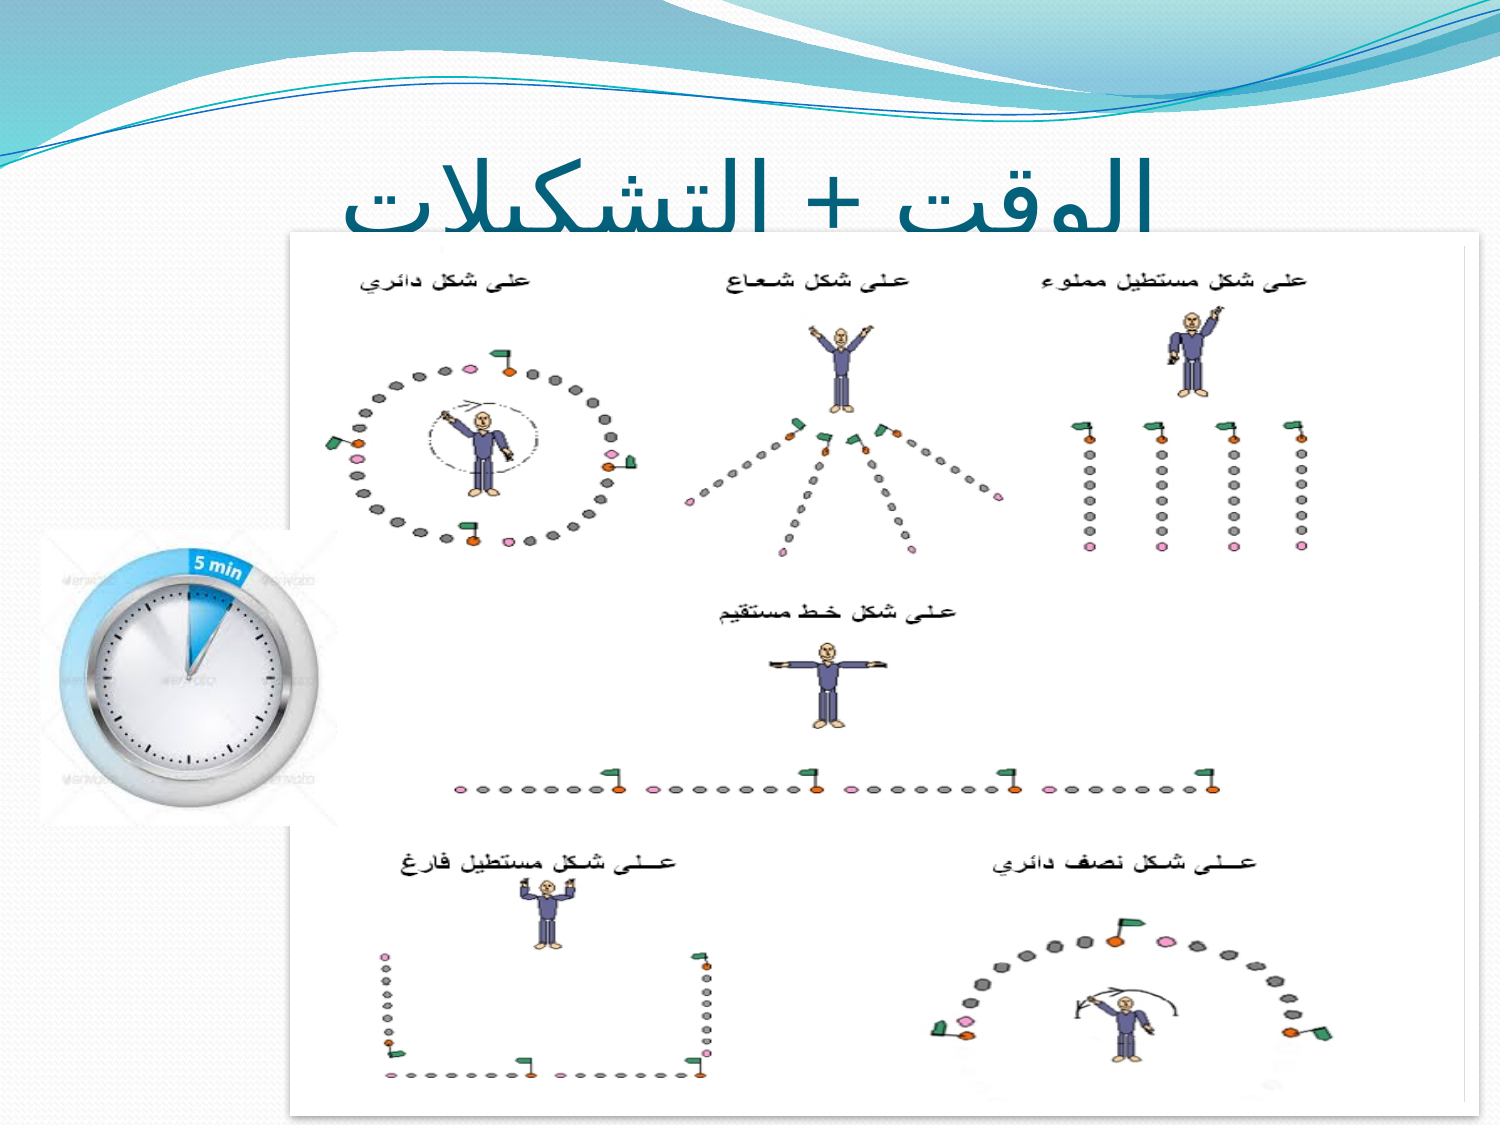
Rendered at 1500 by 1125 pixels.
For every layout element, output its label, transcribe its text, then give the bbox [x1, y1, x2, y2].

title الوقت + التشكيلات [75, 115, 1425, 258]
picture [40, 245, 1466, 1102]
